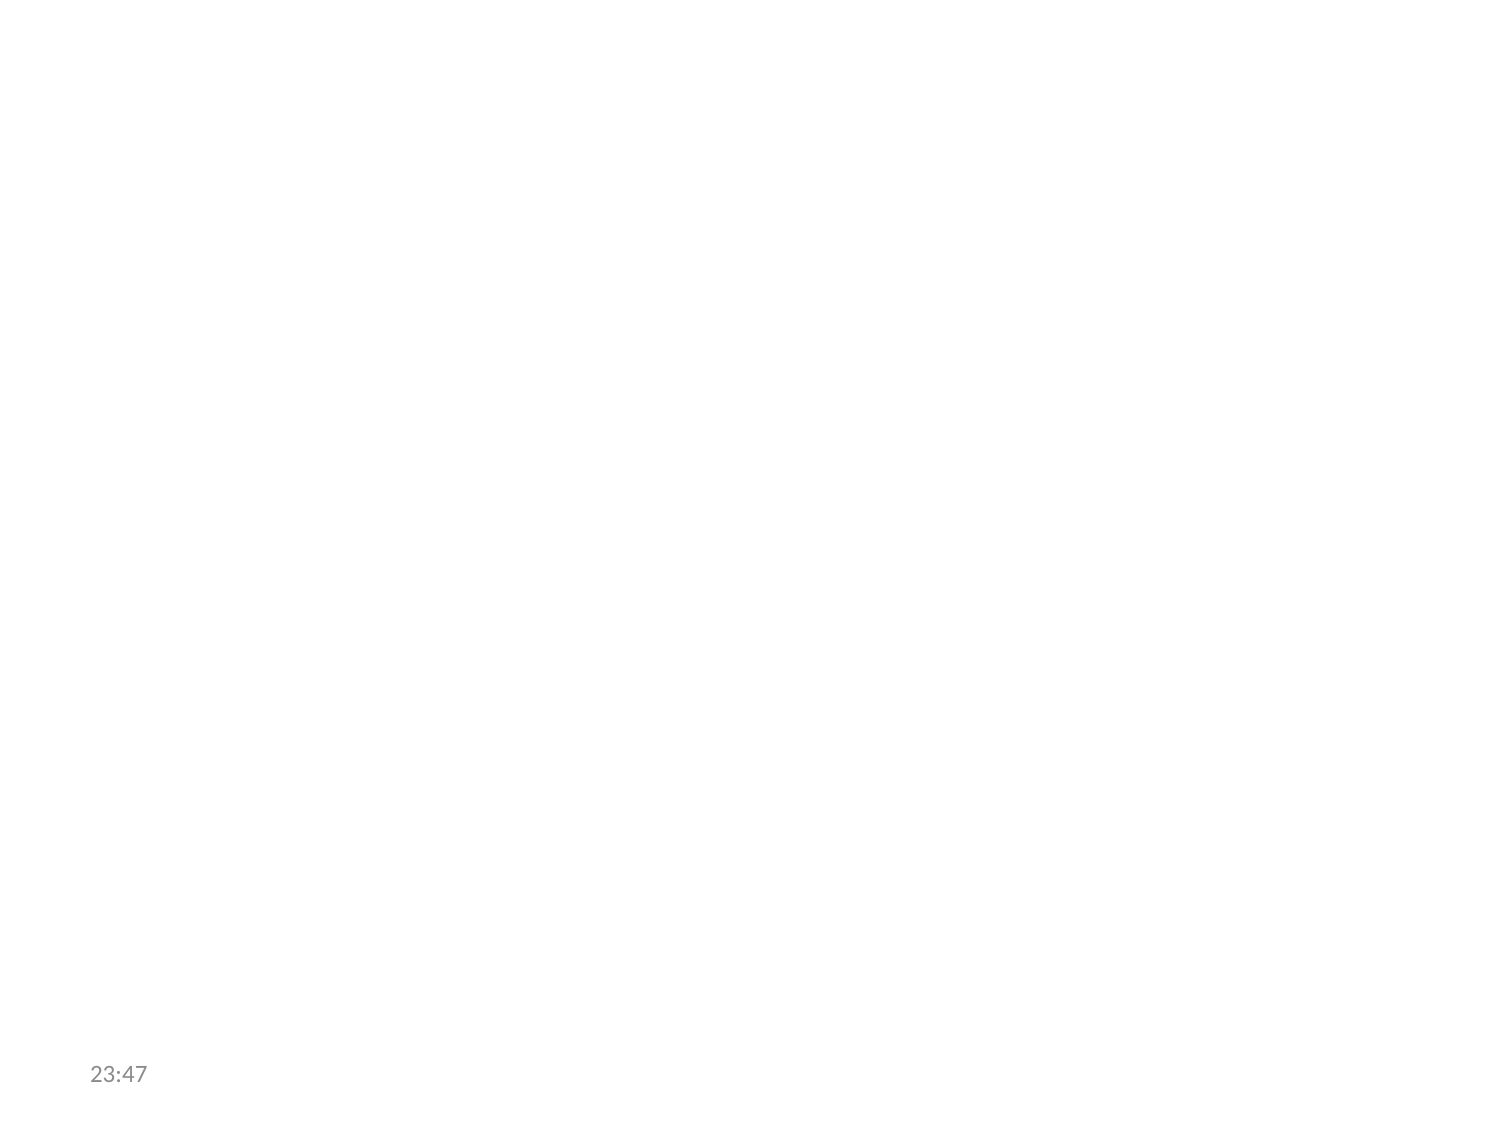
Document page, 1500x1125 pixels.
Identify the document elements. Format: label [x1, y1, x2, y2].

slide_number [75, 1042, 425, 1103]
